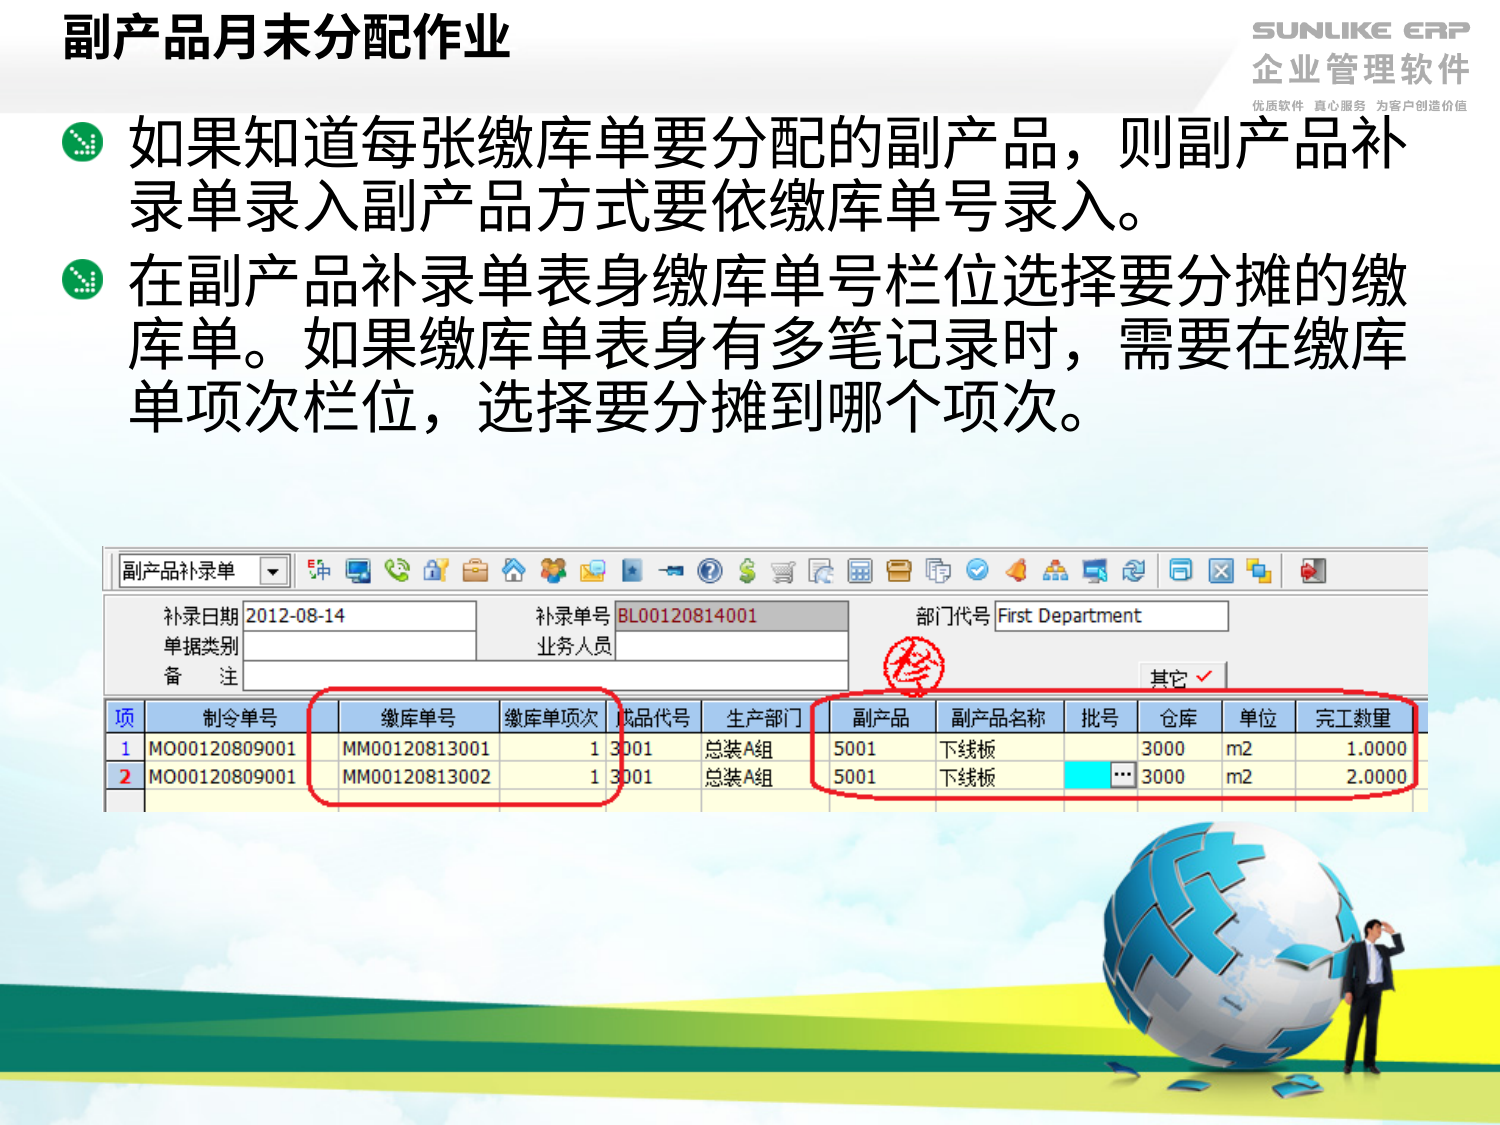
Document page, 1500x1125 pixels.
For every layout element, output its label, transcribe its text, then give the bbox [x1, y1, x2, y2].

list 如果知道每张缴库单要分配的副产品，则副产品补录单录入副产品方式要依缴库单号录入。 在副产品补录单表身缴库单号栏位选择要分摊的缴库单。如果缴库单表身有多笔记录时，需要在缴库单项次栏位，选择要分摊到哪个项次。 [62, 114, 1438, 595]
title 副产品月末分配作业 [62, 12, 855, 68]
picture [0, 0, 1500, 1125]
